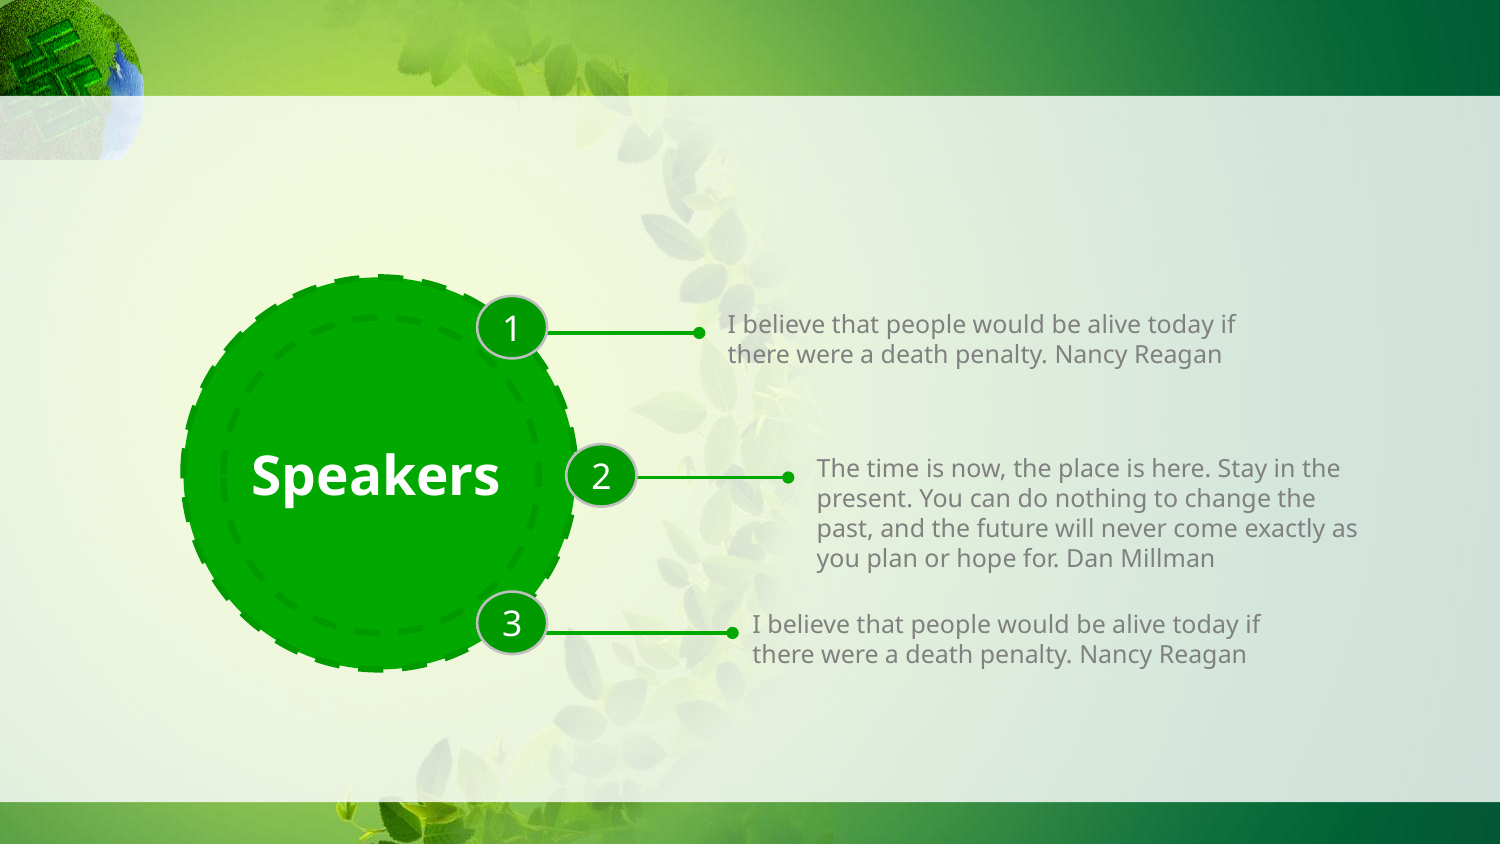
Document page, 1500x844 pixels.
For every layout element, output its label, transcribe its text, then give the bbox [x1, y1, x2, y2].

text_box 3 [475, 590, 549, 656]
text_box The time is now, the place is here. Stay in the present. You can do nothing to change the past, and the future will never come exactly as you plan or hope for. Dan Millman [816, 452, 1372, 573]
text_box 1 [475, 294, 549, 360]
text_box 2 [564, 442, 638, 508]
text_box I believe that people would be alive today if there were a death penalty. Nancy Reagan [752, 608, 1308, 669]
text_box [223, 317, 539, 633]
picture [0, 0, 1500, 95]
picture [0, 803, 1500, 844]
text_box I believe that people would be alive today if there were a death penalty. Nancy Reagan [727, 308, 1283, 369]
text_box [183, 277, 575, 670]
